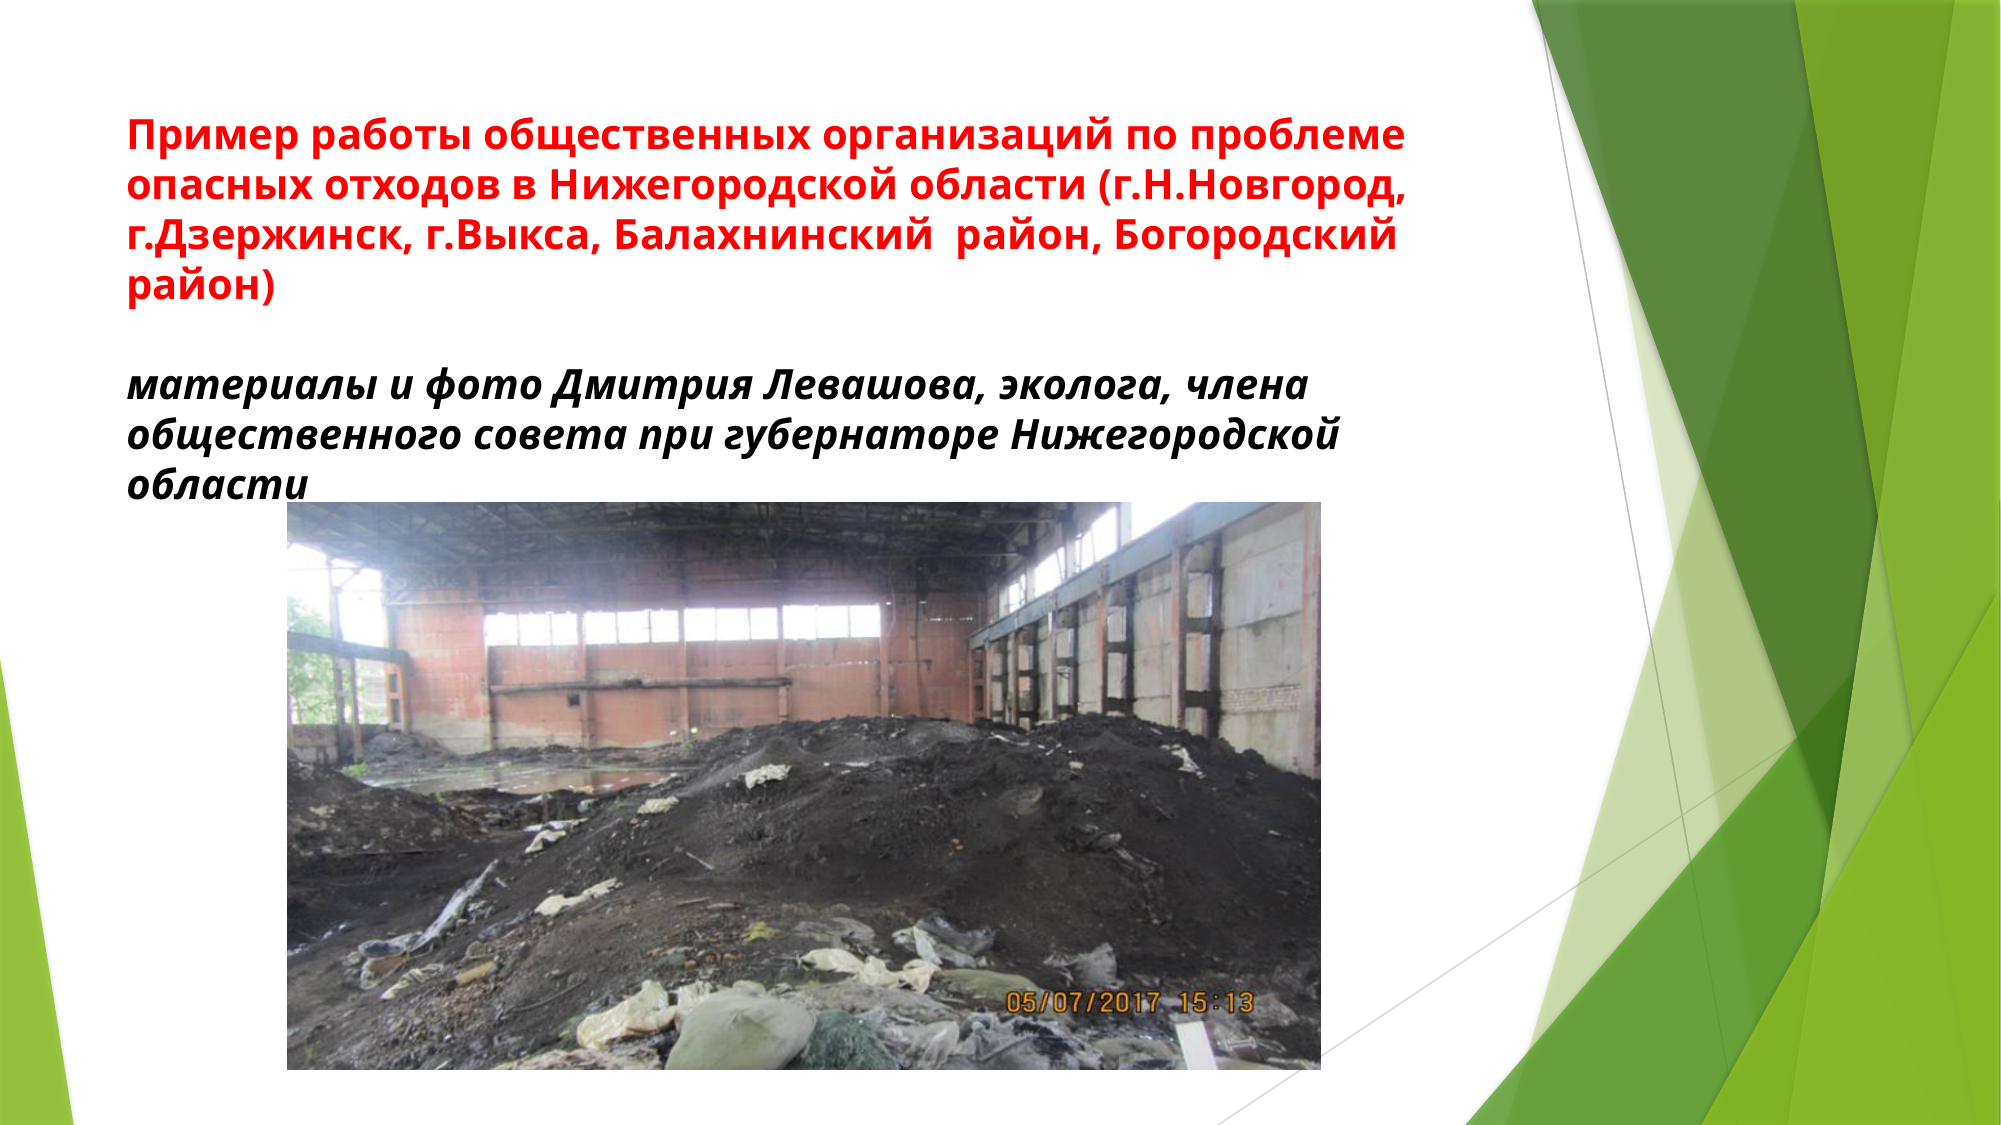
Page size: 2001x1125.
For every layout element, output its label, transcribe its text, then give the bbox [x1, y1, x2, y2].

picture [286, 501, 1321, 1070]
title Пример работы общественных организаций по проблеме опасных отходов в Нижегородской области (г.Н.Новгород, г.Дзержинск, г.Выкса, Балахнинский район, Богородский район) материалы и фото Дмитрия Левашова, эколога, члена общественного совета при губернаторе Нижегородской области [110, 99, 1522, 210]
